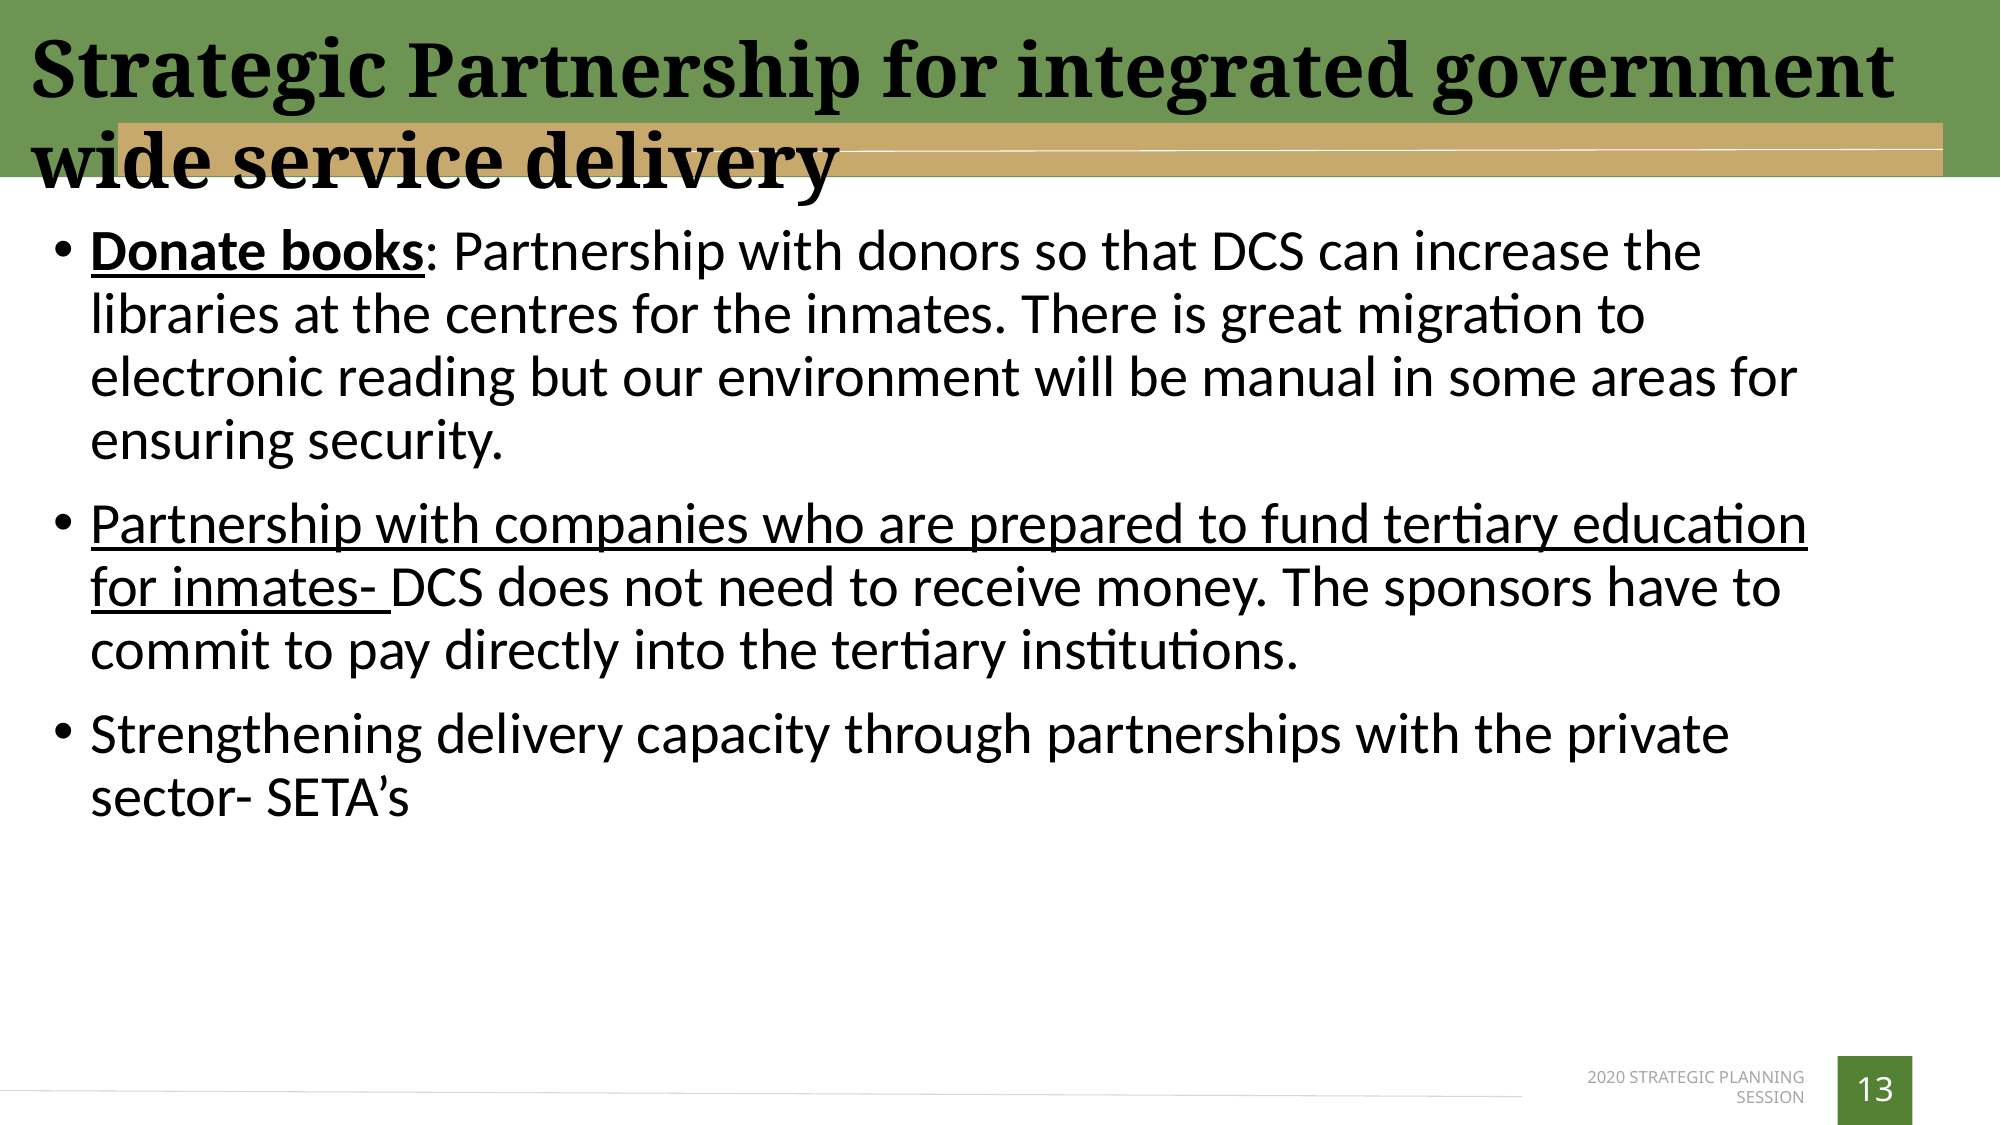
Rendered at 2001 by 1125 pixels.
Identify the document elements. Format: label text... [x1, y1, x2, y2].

list Donate books: Partnership with donors so that DCS can increase the libraries at the centres for the inmates. There is great migration to electronic reading but our environment will be manual in some areas for ensuring security. Partnership with companies who are prepared to fund tertiary education for inmates- DCS does not need to receive money. The sponsors have to commit to pay directly into the tertiary institutions. Strengthening delivery capacity through partnerships with the private sector- SETA’s [38, 212, 1863, 1014]
text_box Strategic Partnership for integrated government wide service delivery [16, 10, 1984, 211]
